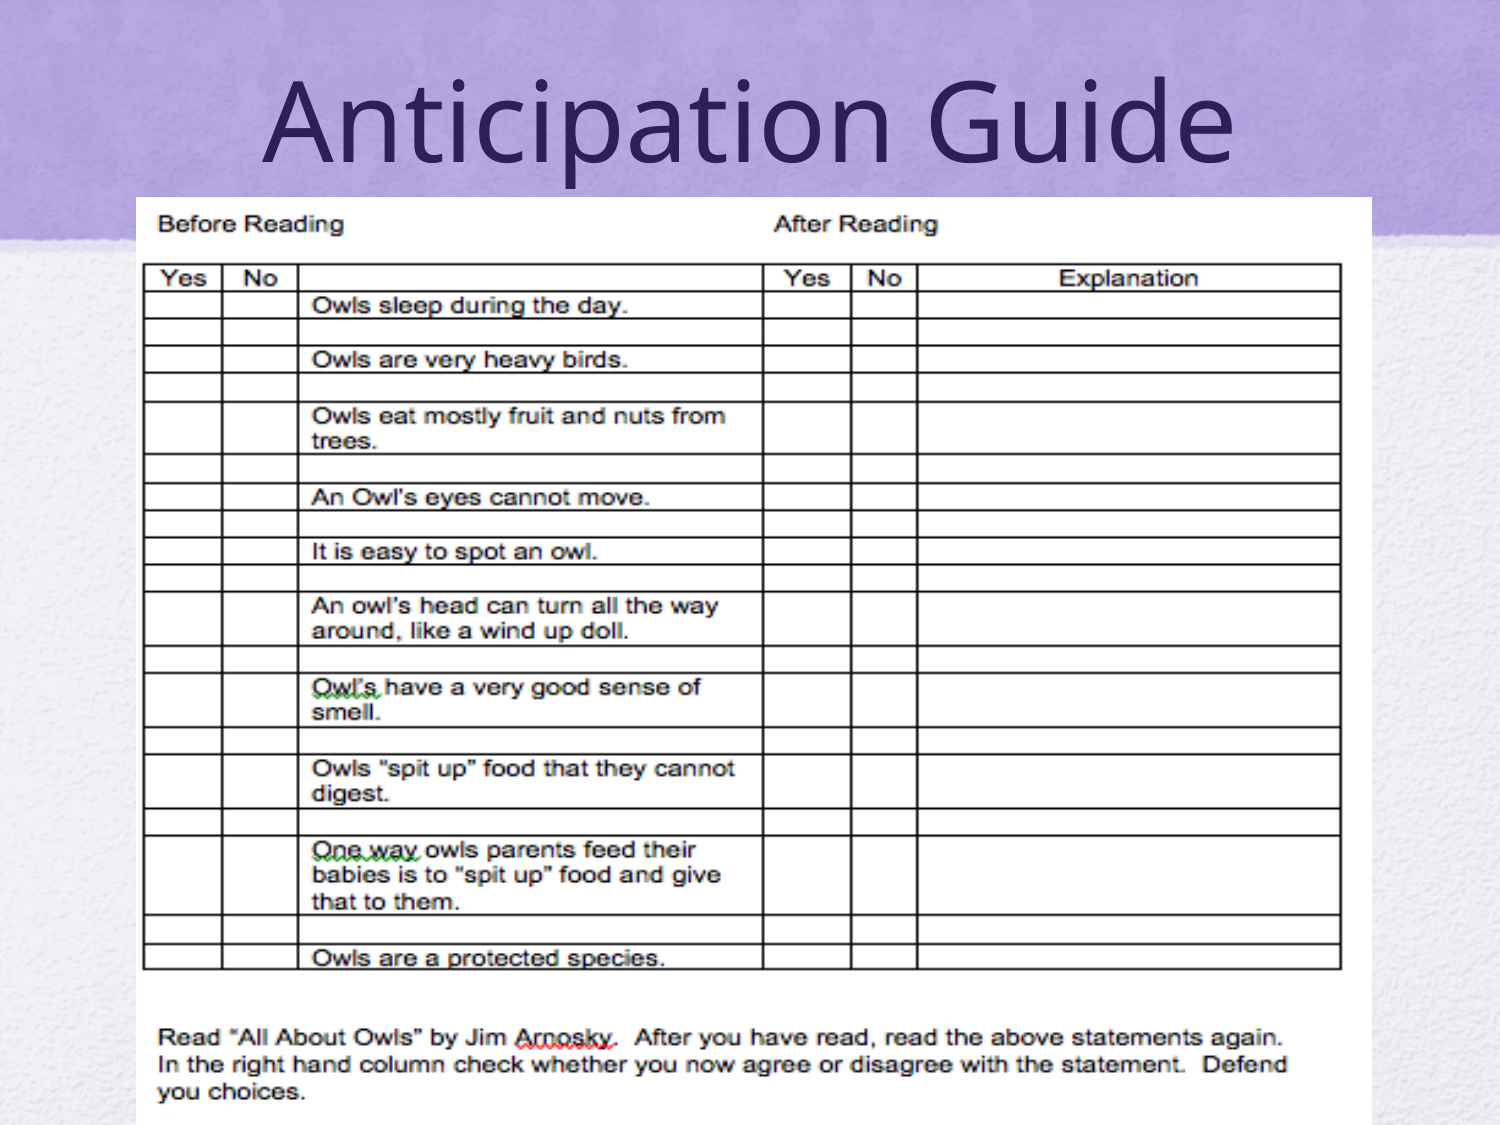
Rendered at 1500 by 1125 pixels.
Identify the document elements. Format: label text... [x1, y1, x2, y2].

title Anticipation Guide [129, 6, 1372, 198]
picture [0, 194, 1500, 1125]
